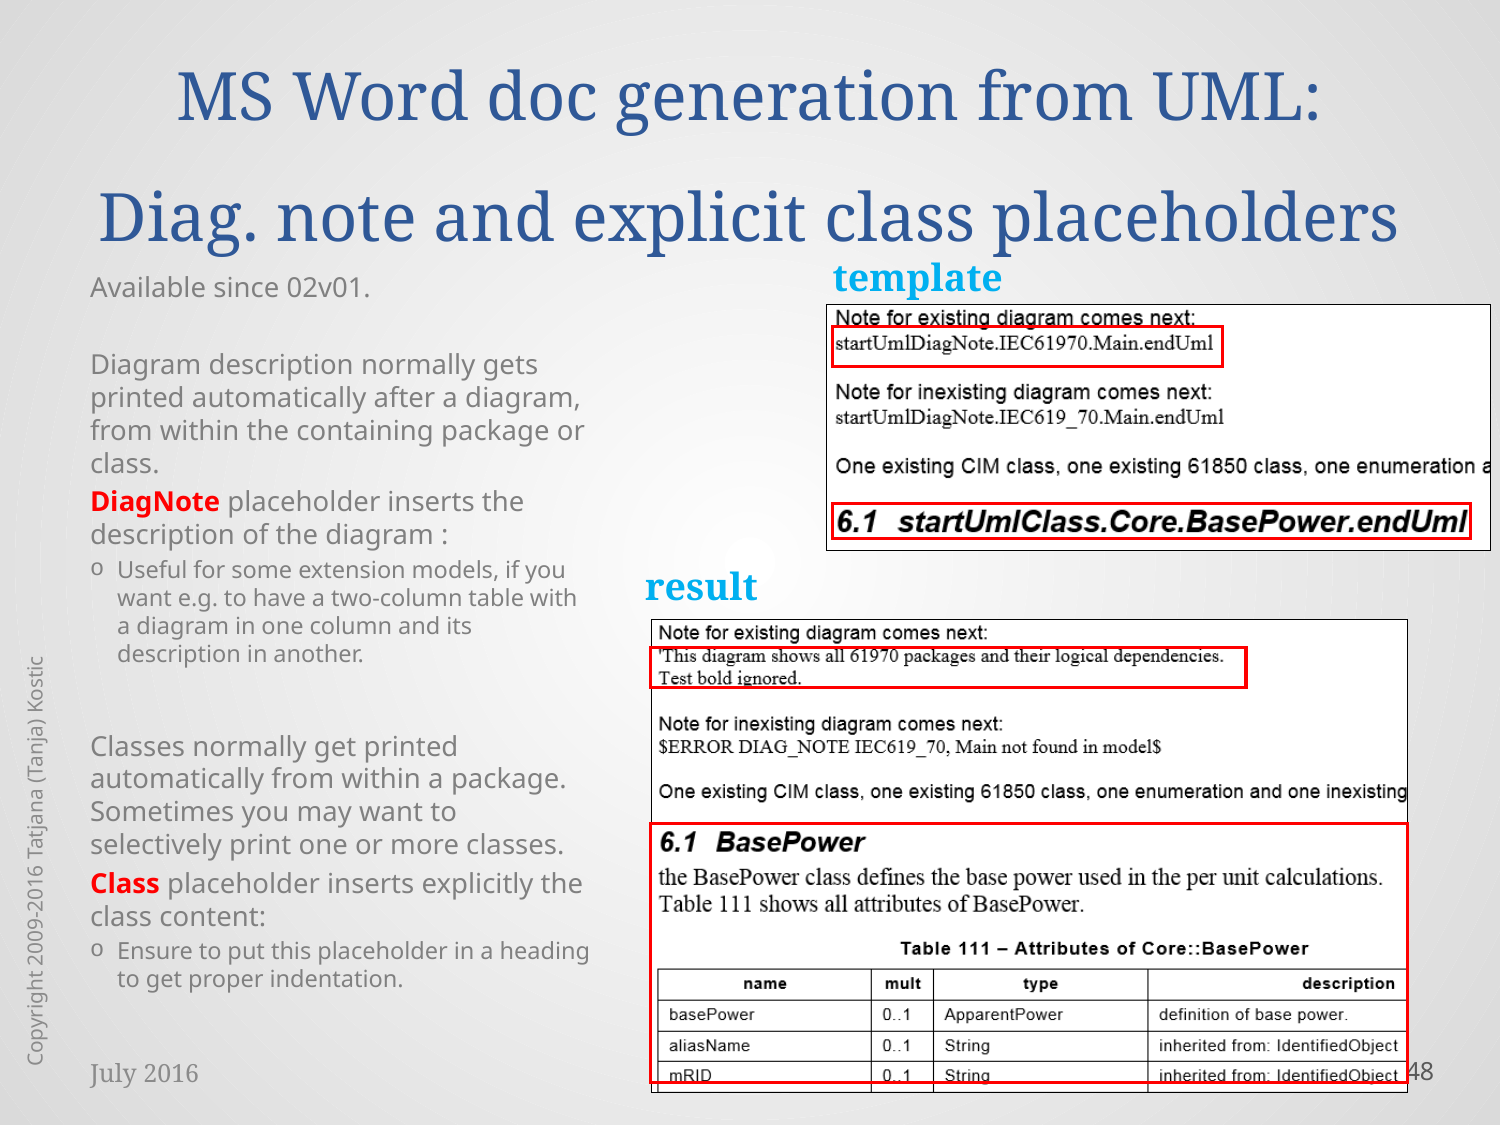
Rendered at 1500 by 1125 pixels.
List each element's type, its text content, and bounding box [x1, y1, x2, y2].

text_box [640, 555, 1408, 1093]
title MS Word doc generation from UML: Diag. note and explicit class placeholders [75, 0, 1425, 263]
footer Copyright 2009-2016 Tatjana (Tanja) Kostic [18, 621, 54, 1101]
list Available since 02v01. Diagram description normally gets printed automatically after a diagram, from within the containing package or class. DiagNote placeholder inserts the description of the diagram : Useful for some extension models, if you want e.g. to have a two-column table with a diagram in one column and its description in another. Classes normally get printed automatically from within a package. Sometimes you may want to selectively print one or more classes. Class placeholder inserts explicitly the class content: Ensure to put this placeholder in a heading to get proper indentation. [75, 262, 607, 1005]
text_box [825, 246, 1491, 551]
slide_number 48 [1401, 1042, 1494, 1103]
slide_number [75, 1042, 313, 1103]
